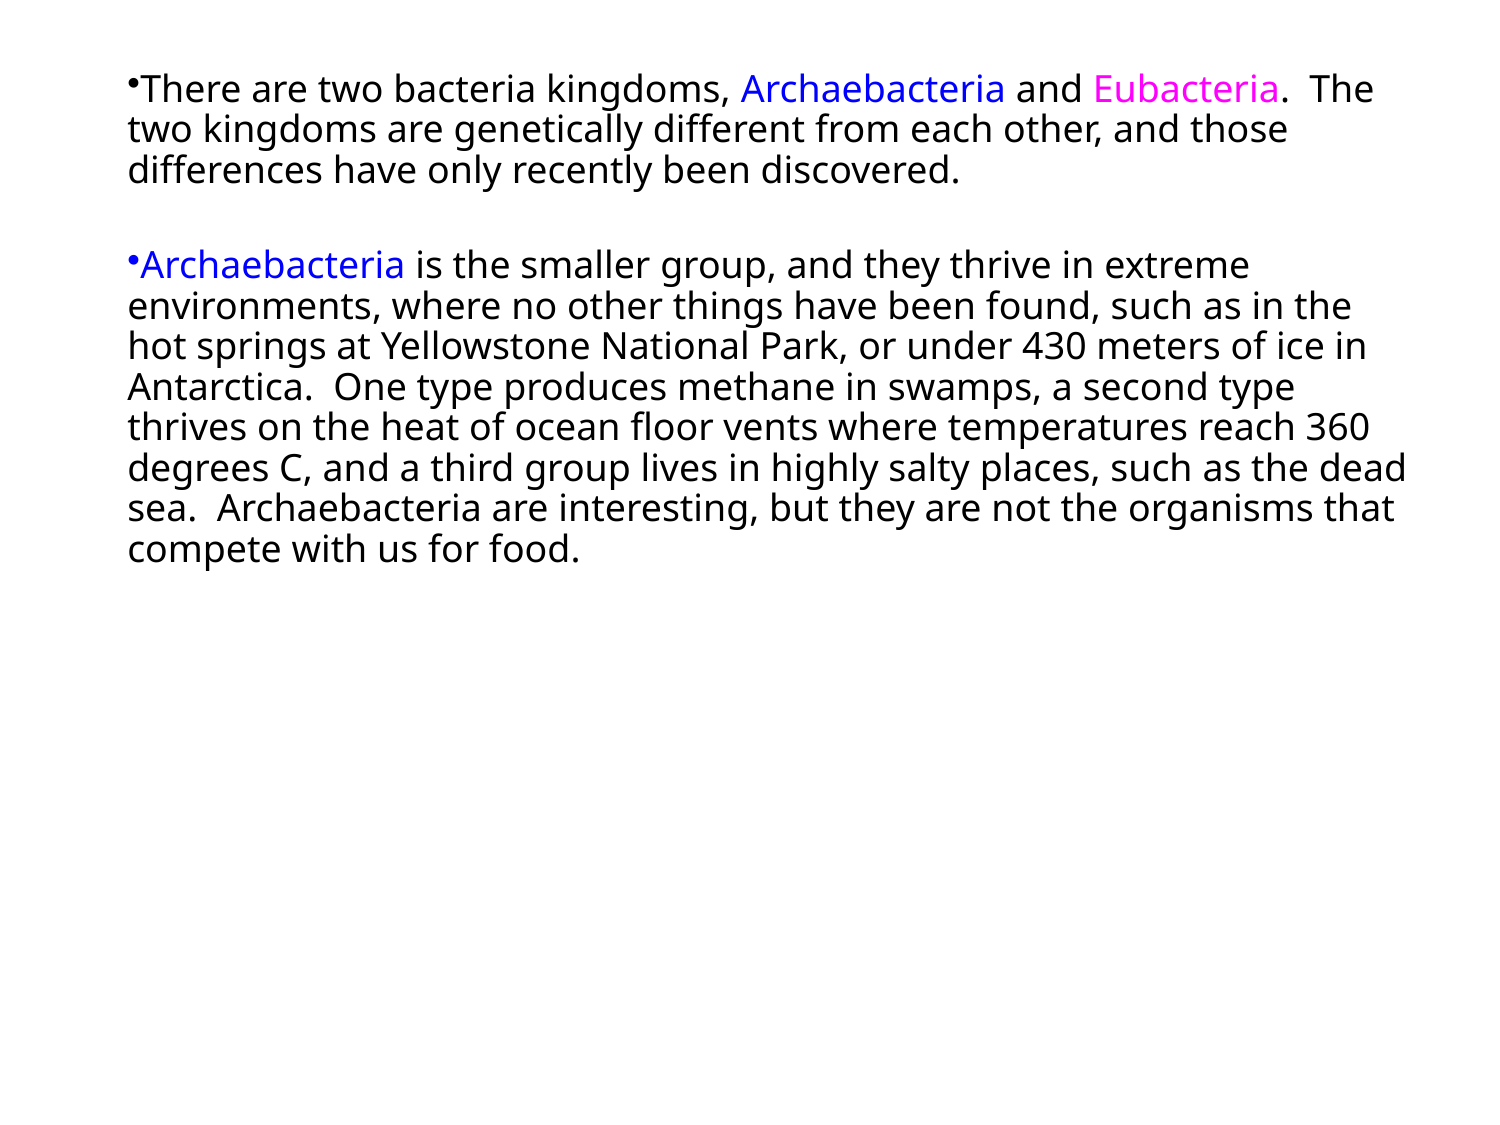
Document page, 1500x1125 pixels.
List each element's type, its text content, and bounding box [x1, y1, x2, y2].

text_box There are two bacteria kingdoms, Archaebacteria and Eubacteria. The two kingdoms are genetically different from each other, and those differences have only recently been discovered. Archaebacteria is the smaller group, and they thrive in extreme environments, where no other things have been found, such as in the hot springs at Yellowstone National Park, or under 430 meters of ice in Antarctica. One type produces methane in swamps, a second type thrives on the heat of ocean floor vents where temperatures reach 360 degrees C, and a third group lives in highly salty places, such as the dead sea. Archaebacteria are interesting, but they are not the organisms that compete with us for food. [112, 62, 1425, 578]
